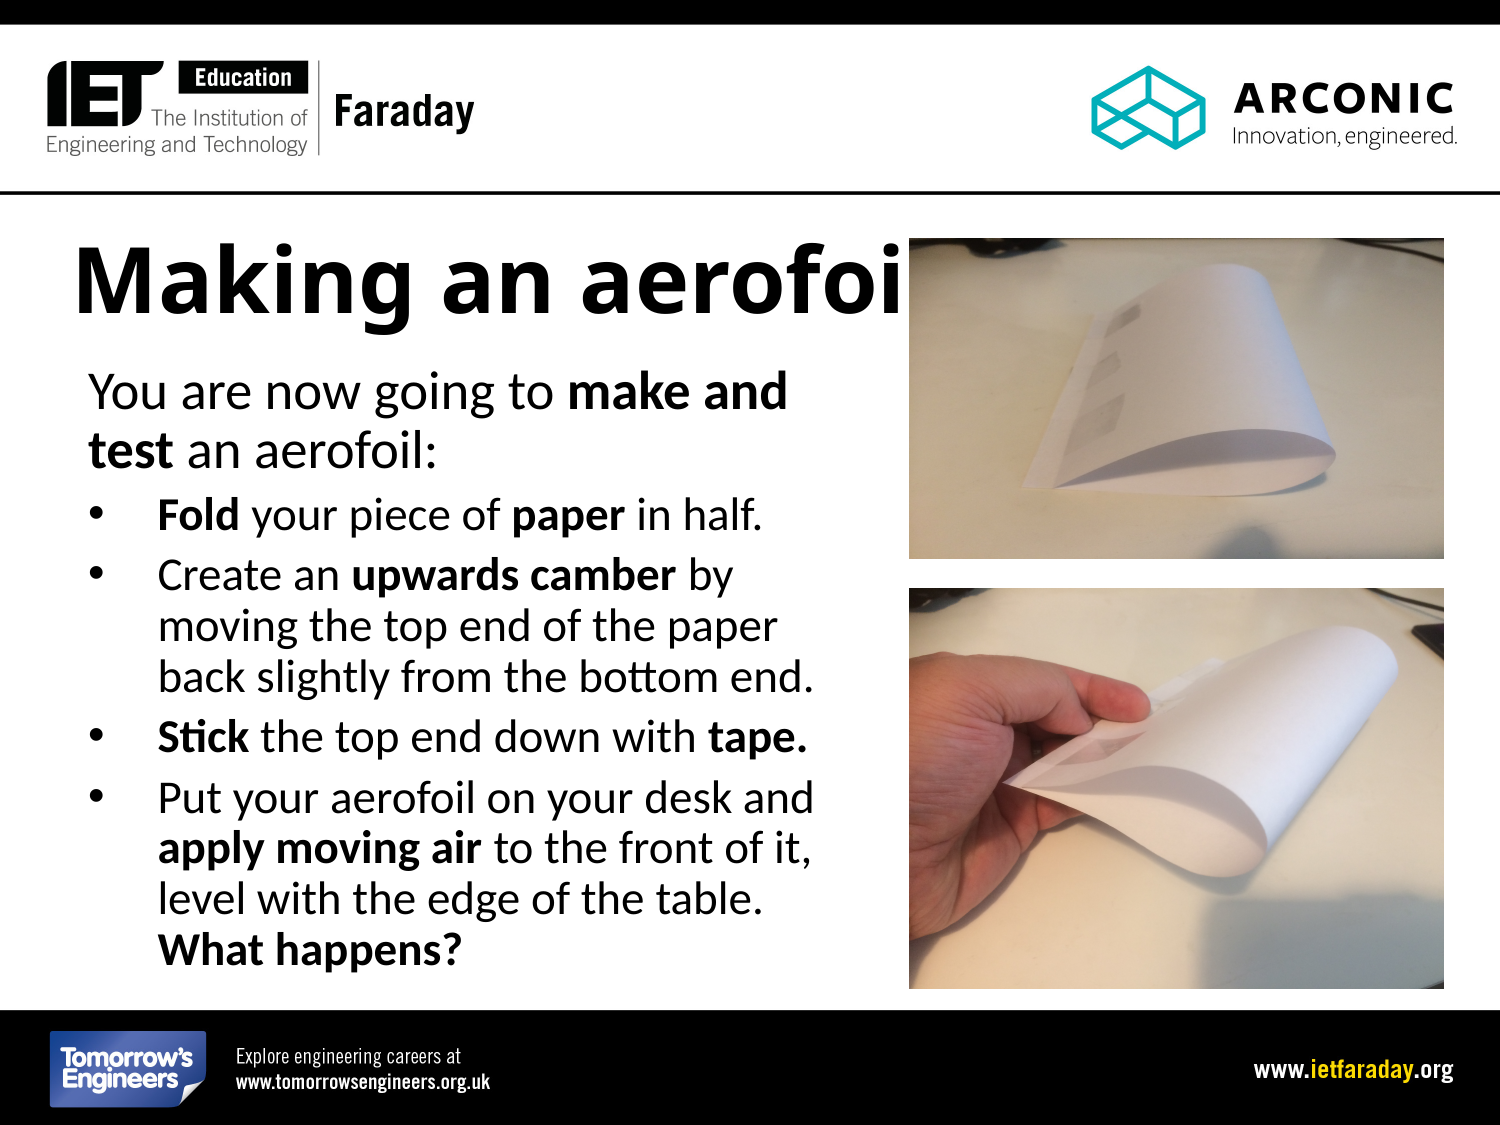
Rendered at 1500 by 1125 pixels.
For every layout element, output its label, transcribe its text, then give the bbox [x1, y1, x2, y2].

picture [0, 0, 1500, 1125]
title Making an aerofoil [56, 211, 1351, 356]
list You are now going to make and test an aerofoil: Fold your piece of paper in half. Create an upwards camber by moving the top end of the paper back slightly from the bottom end. Stick the top end down with tape. Put your aerofoil on your desk and apply moving air to the front of it, level with the edge of the table. What happens? [73, 354, 892, 989]
